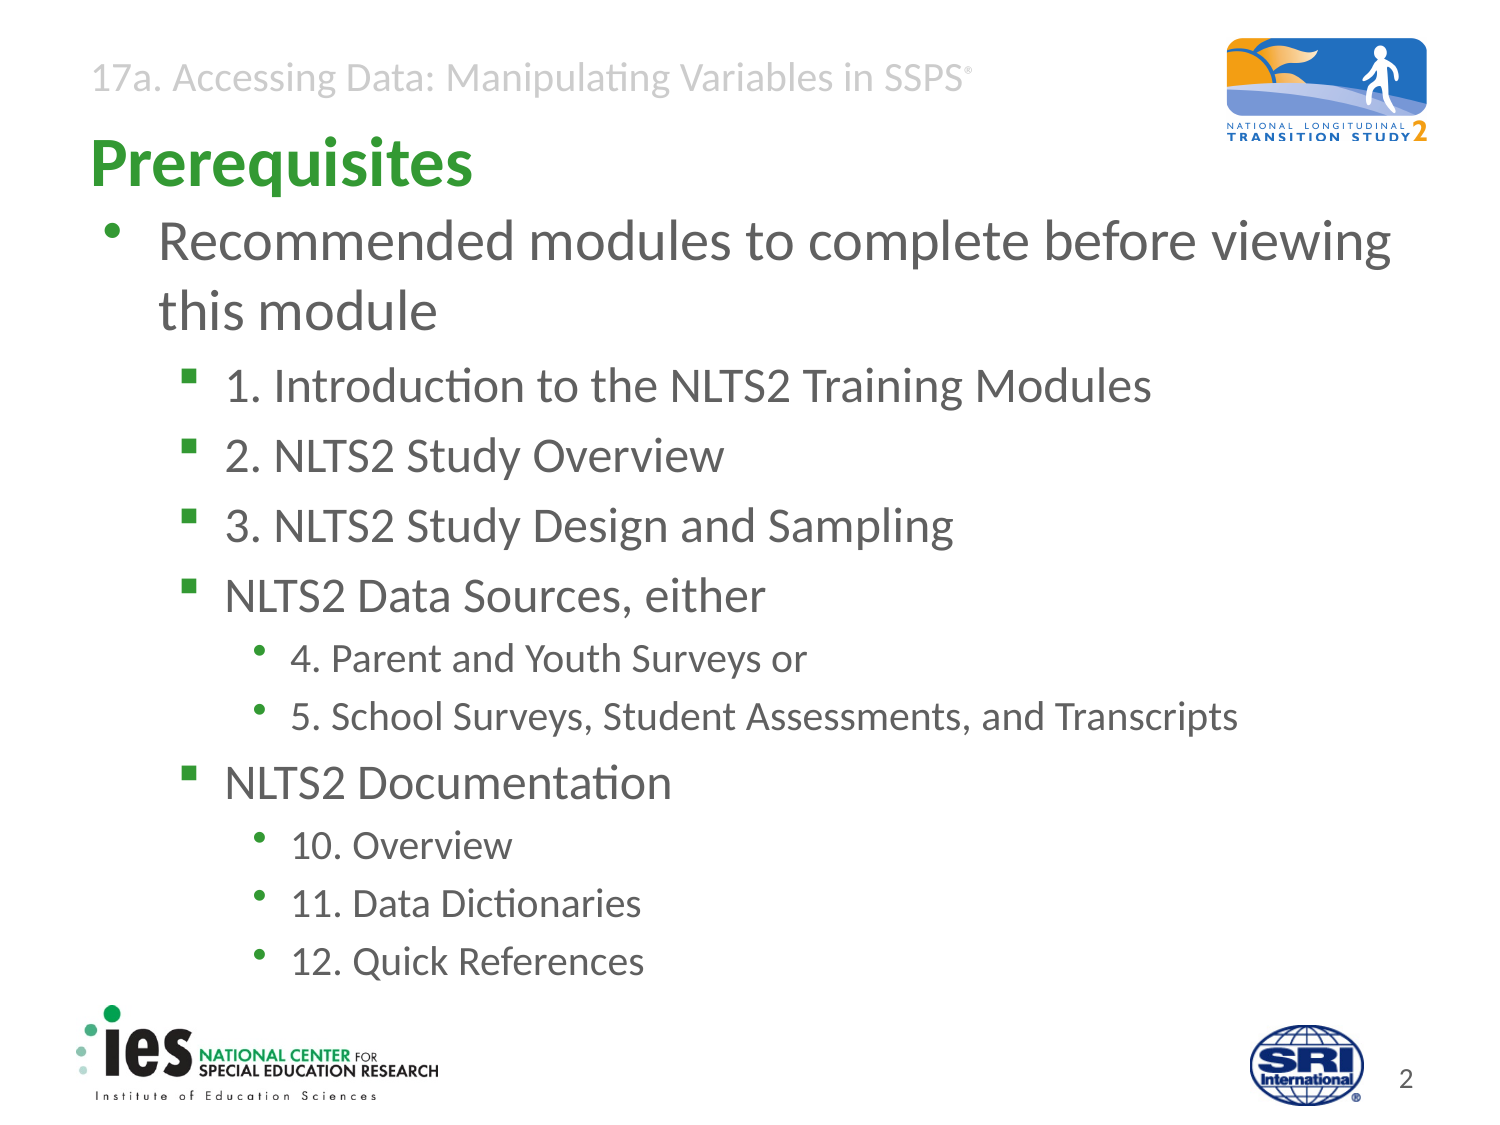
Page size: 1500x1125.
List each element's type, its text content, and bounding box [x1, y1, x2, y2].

picture [1250, 1025, 1364, 1106]
slide_number 1 [1324, 1051, 1429, 1125]
picture [76, 1005, 438, 1100]
title Prerequisites [74, 90, 1426, 226]
list Recommended modules to complete before viewing this module 1. Introduction to the NLTS2 Training Modules 2. NLTS2 Study Overview 3. NLTS2 Study Design and Sampling NLTS2 Data Sources, either 4. Parent and Youth Surveys or 5. School Surveys, Student Assessments, and Transcripts NLTS2 Documentation 10. Overview 11. Data Dictionaries 12. Quick References [87, 194, 1438, 938]
